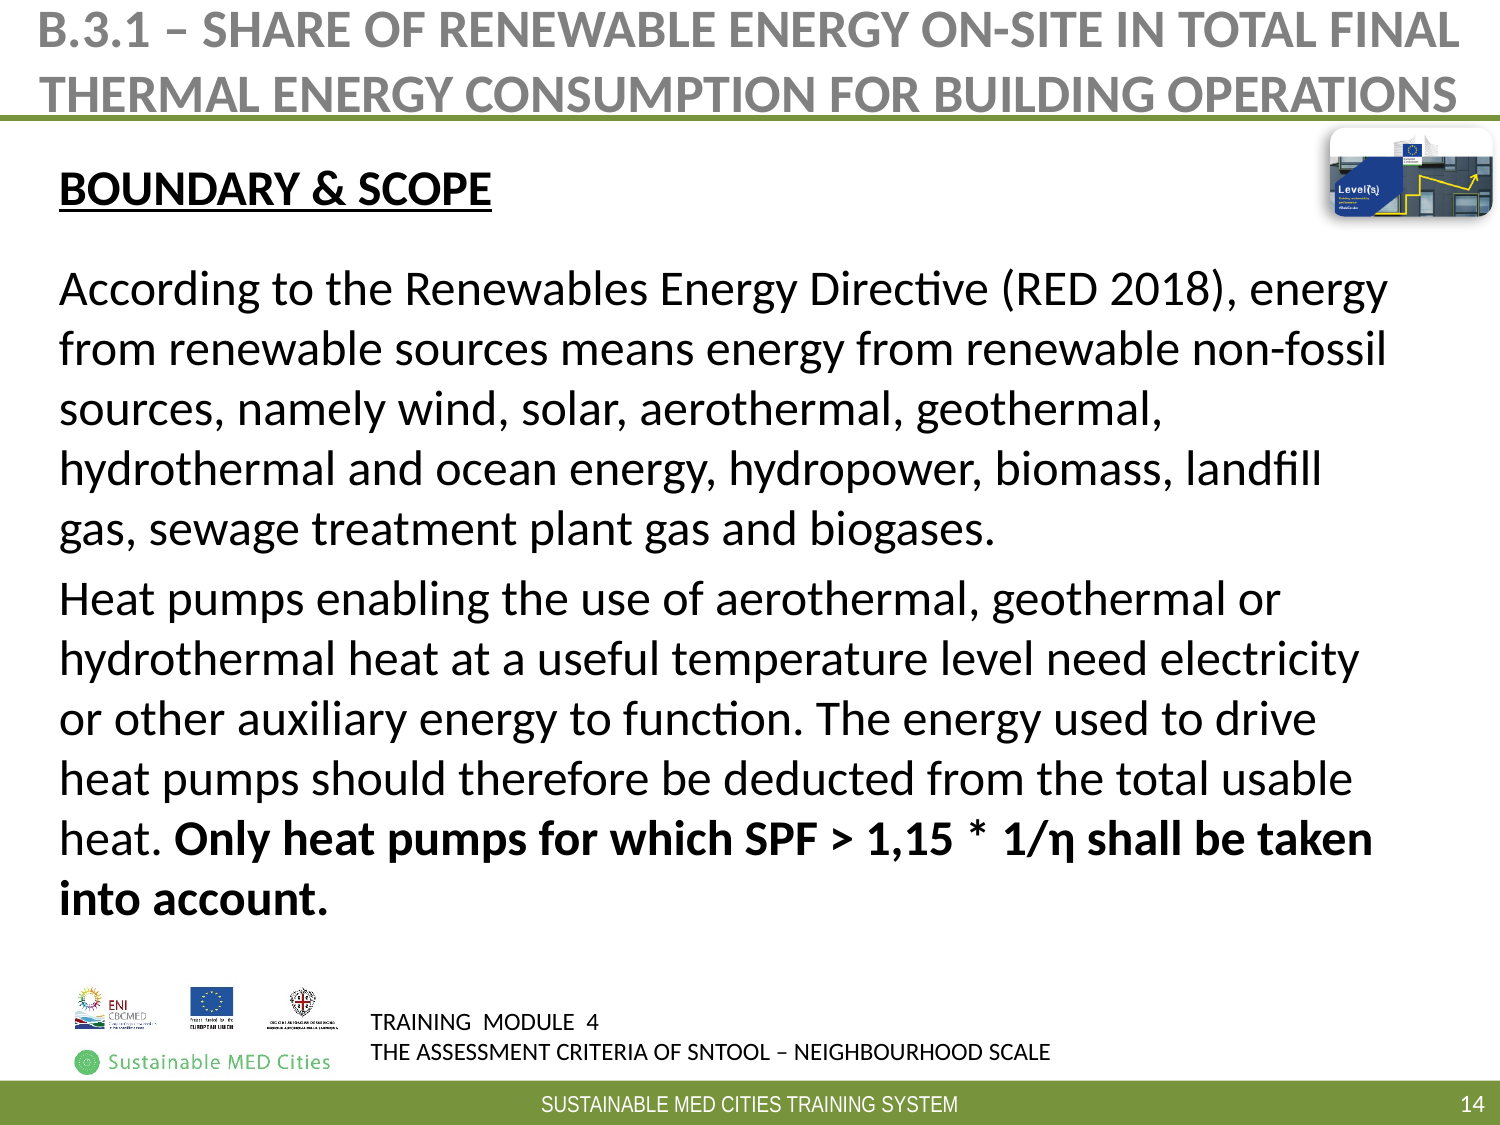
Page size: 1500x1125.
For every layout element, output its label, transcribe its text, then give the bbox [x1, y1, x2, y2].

text_box BOUNDARY & SCOPE [43, 147, 1331, 235]
title B.3.1 – SHARE OF RENEWABLE ENERGY ON-SITE IN TOTAL FINAL THERMAL ENERGY CONSUMPTION FOR BUILDING OPERATIONS [0, 0, 1500, 117]
picture [62, 980, 356, 1080]
slide_number 14 [1149, 1079, 1500, 1125]
text_box According to the Renewables Energy Directive (RED 2018), energy from renewable sources means energy from renewable non-fossil sources, namely wind, solar, aerothermal, geothermal, hydrothermal and ocean energy, hydropower, biomass, landfill gas, sewage treatment plant gas and biogases. Heat pumps enabling the use of aerothermal, geothermal or hydrothermal heat at a useful temperature level need electricity or other auxiliary energy to function. The energy used to drive heat pumps should therefore be deducted from the total usable heat. Only heat pumps for which SPF > 1,15 * 1/η shall be taken into account. [43, 248, 1411, 980]
picture [1329, 127, 1493, 217]
